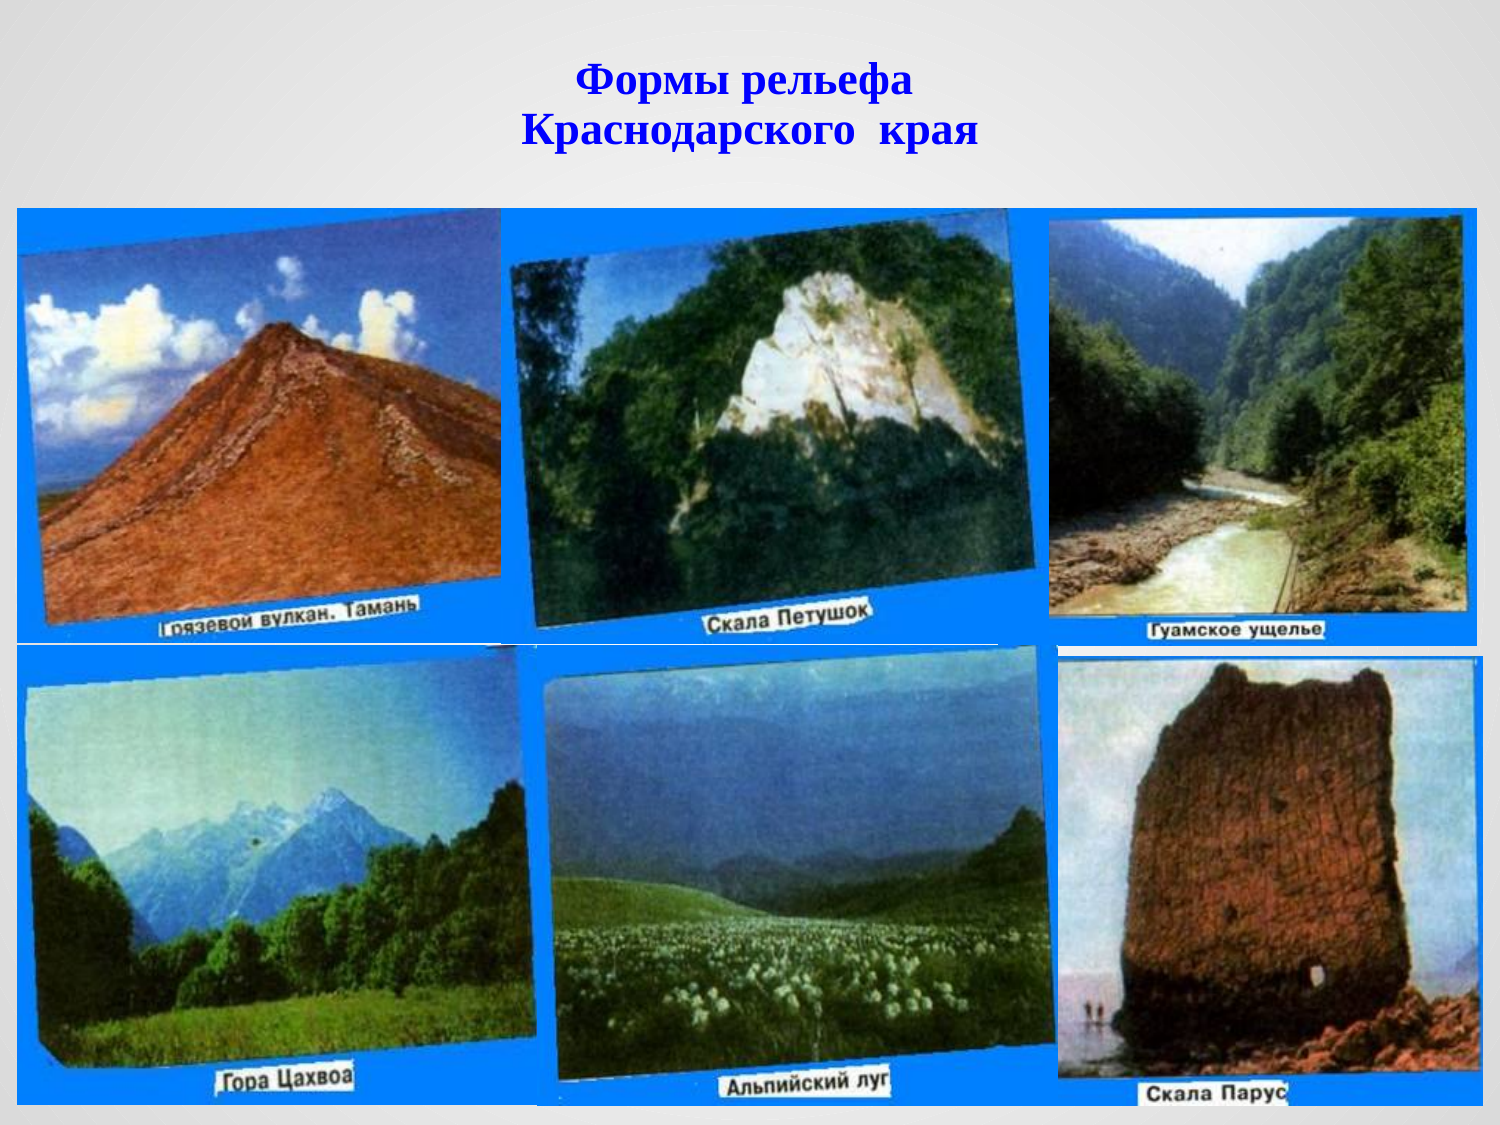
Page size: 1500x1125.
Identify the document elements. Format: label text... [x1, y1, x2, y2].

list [17, 207, 500, 643]
title Формы рельефа Краснодарского края [75, 45, 1425, 161]
picture [17, 207, 1483, 1107]
